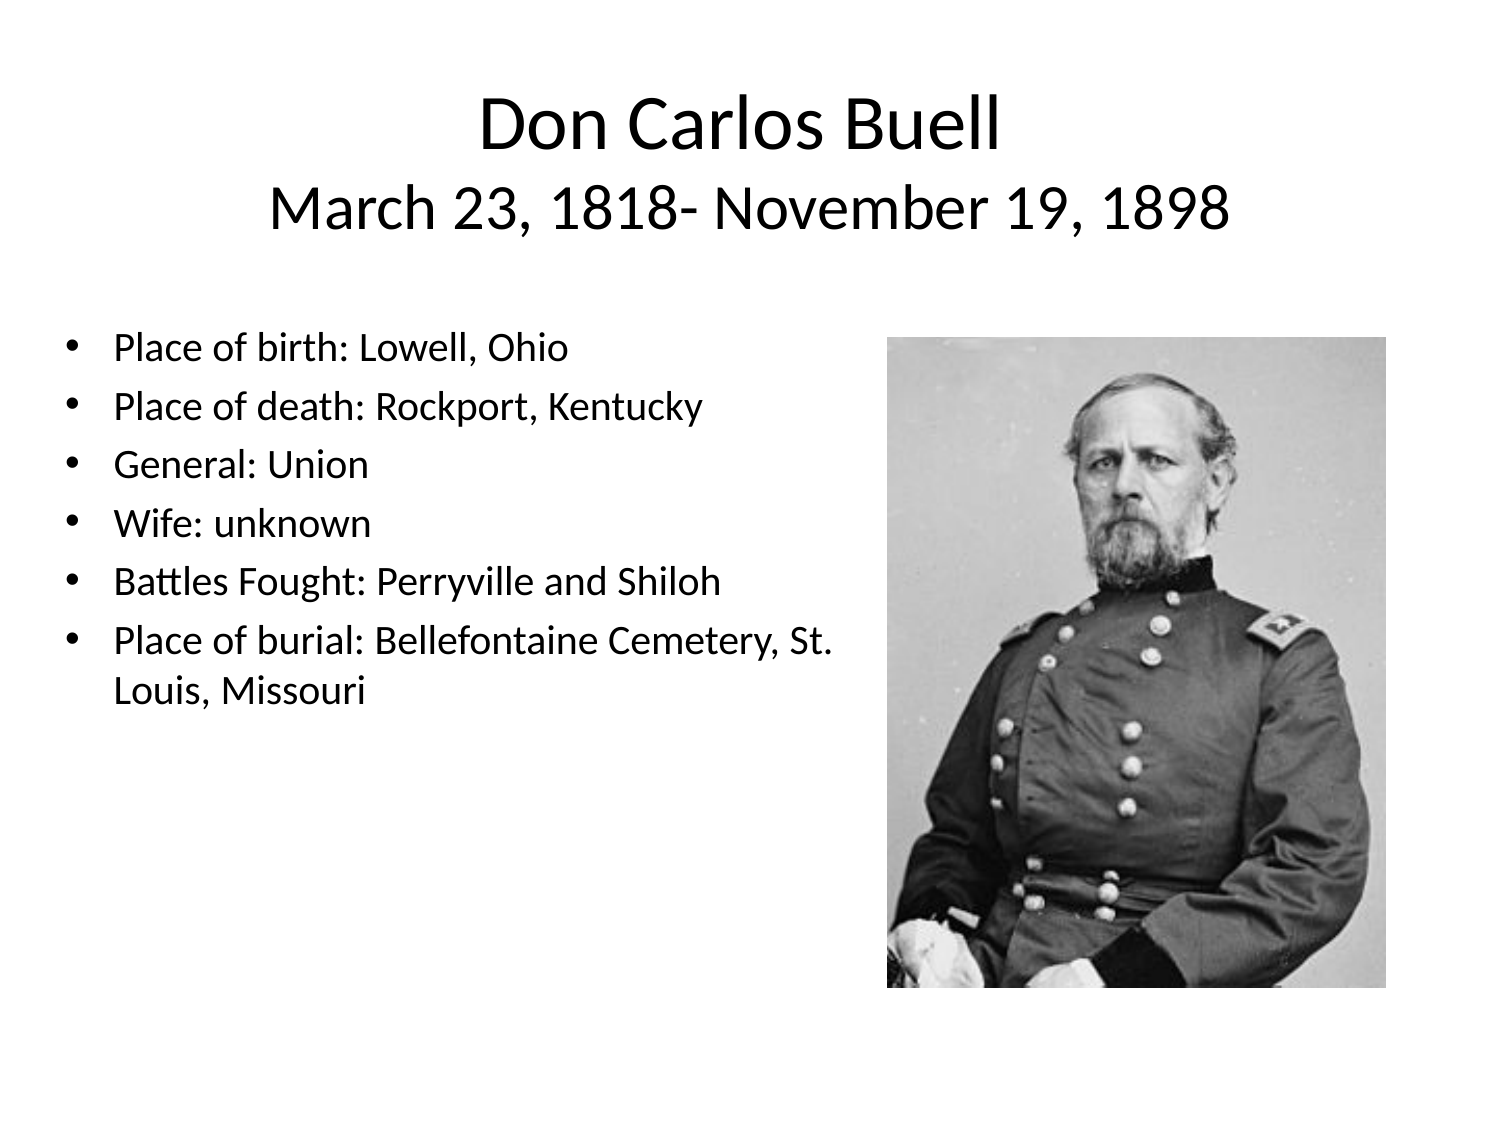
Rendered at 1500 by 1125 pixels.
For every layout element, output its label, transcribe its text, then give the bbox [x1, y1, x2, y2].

picture [887, 337, 1387, 988]
list Place of birth: Lowell, Ohio Place of death: Rockport, Kentucky General: Union Wife: unknown Battles Fought: Perryville and Shiloh Place of burial: Bellefontaine Cemetery, St. Louis, Missouri [50, 312, 875, 788]
title Don Carlos Buell March 23, 1818- November 19, 1898 [75, 62, 1425, 250]
